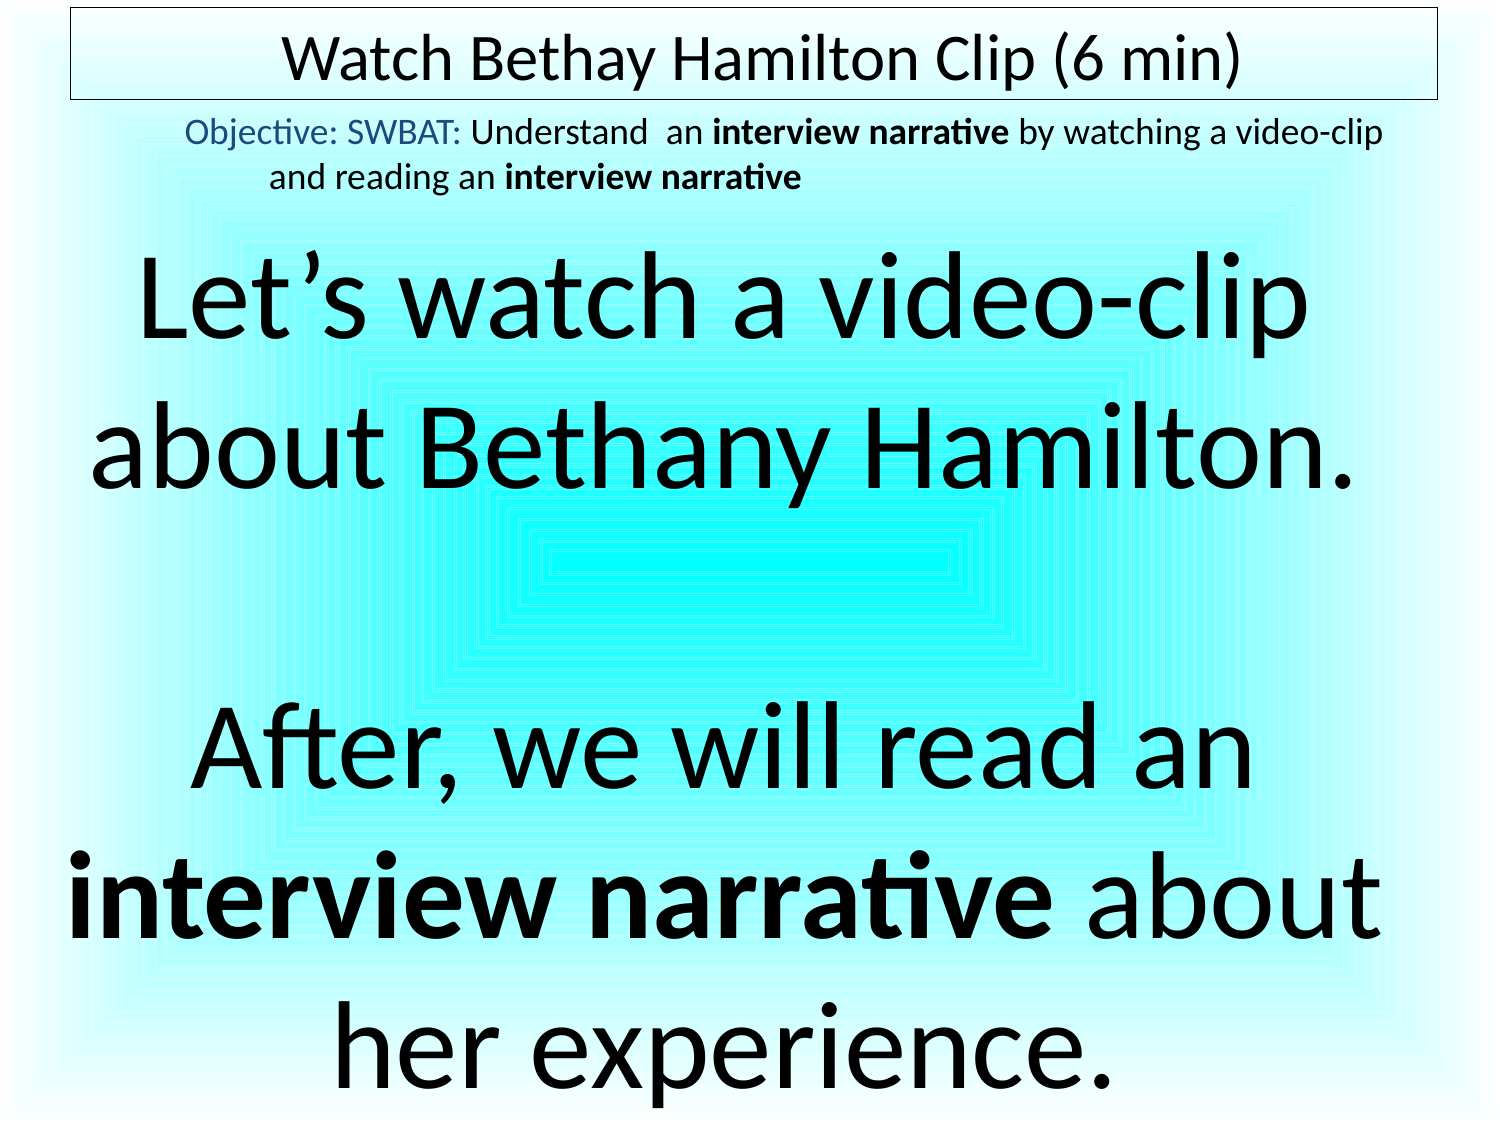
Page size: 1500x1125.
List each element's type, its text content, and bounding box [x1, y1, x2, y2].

title Watch Bethay Hamilton Clip (6 min) [70, 7, 1438, 100]
text_box Objective: SWBAT: Understand an interview narrative by watching a video-clip and reading an interview narrative [70, 99, 1413, 205]
text_box Let’s watch a video-clip about Bethany Hamilton. After, we will read an interview narrative about her experience. [36, 205, 1413, 1121]
